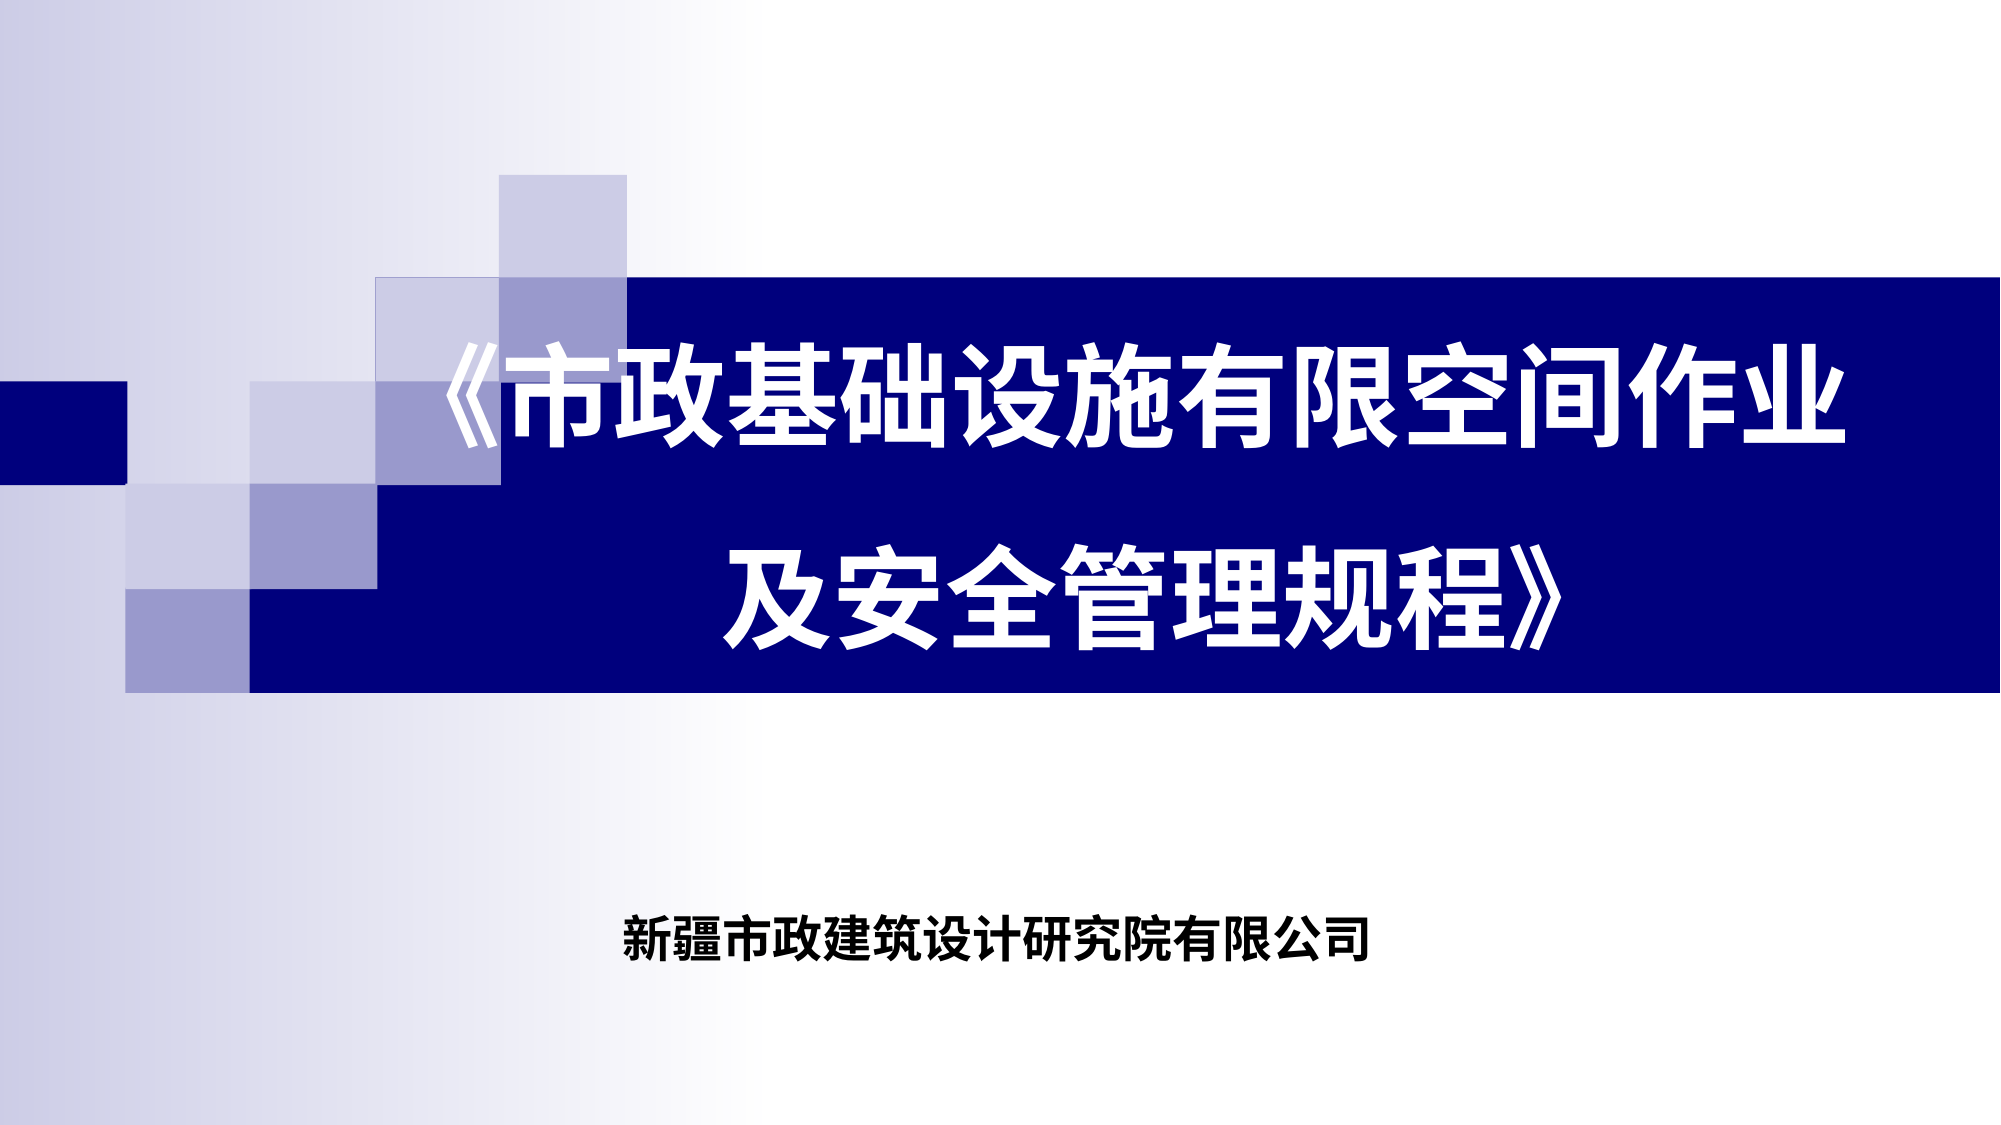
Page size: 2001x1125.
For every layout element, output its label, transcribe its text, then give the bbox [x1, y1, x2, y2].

subtitle 新疆市政建筑设计研究院有限公司 [503, 869, 1492, 1012]
title 《市政基础设施有限空间作业 及安全管理规程》 [373, 302, 2000, 690]
